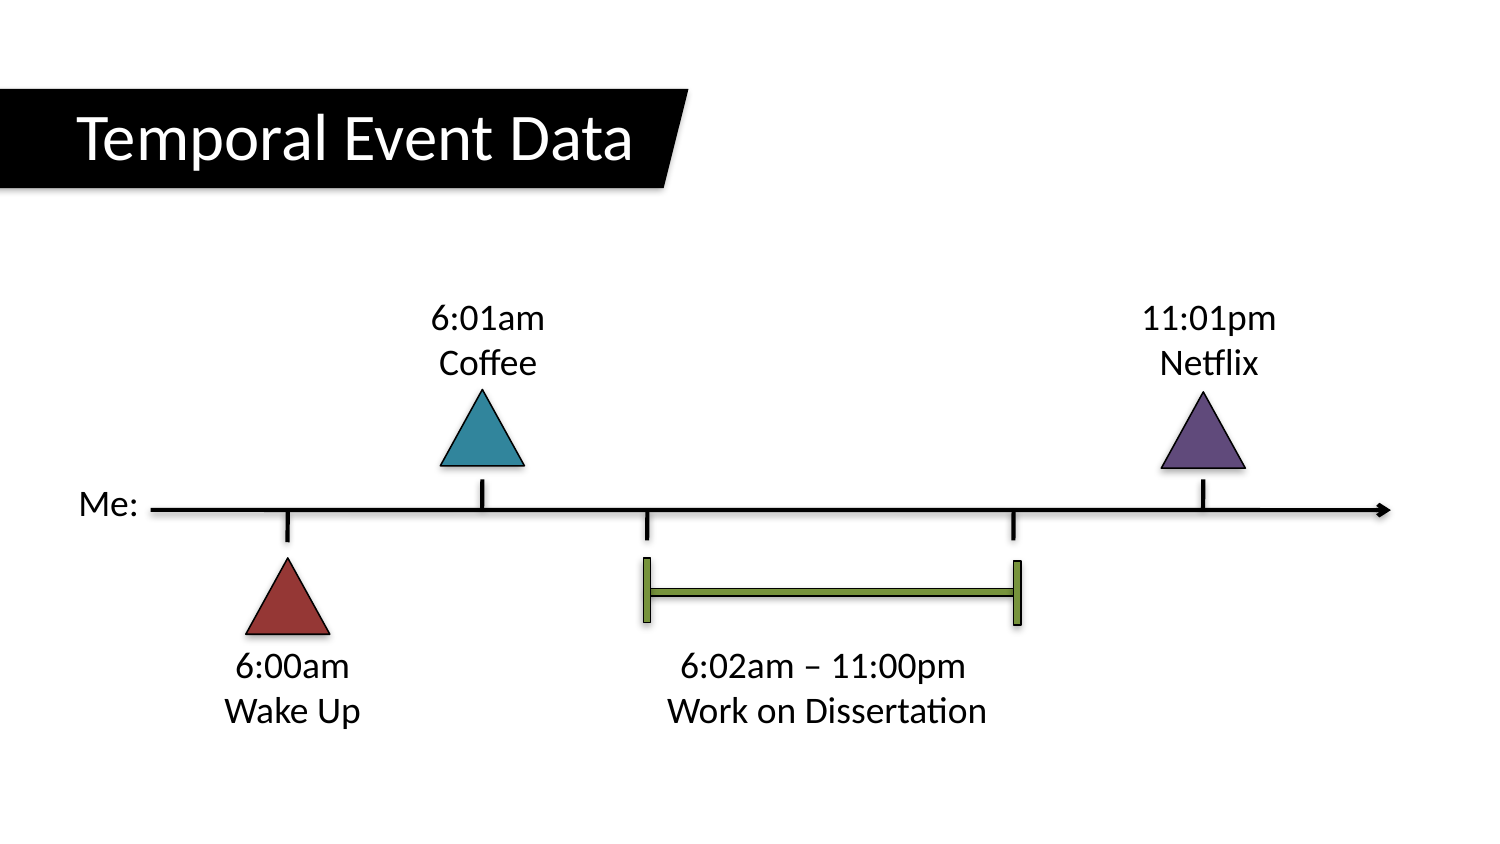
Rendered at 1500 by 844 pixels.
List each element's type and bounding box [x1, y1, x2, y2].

text_box [635, 509, 1022, 740]
text_box [0, 85, 689, 189]
text_box [414, 285, 562, 511]
text_box [62, 471, 1392, 533]
text_box [207, 511, 379, 740]
text_box [1125, 285, 1293, 511]
